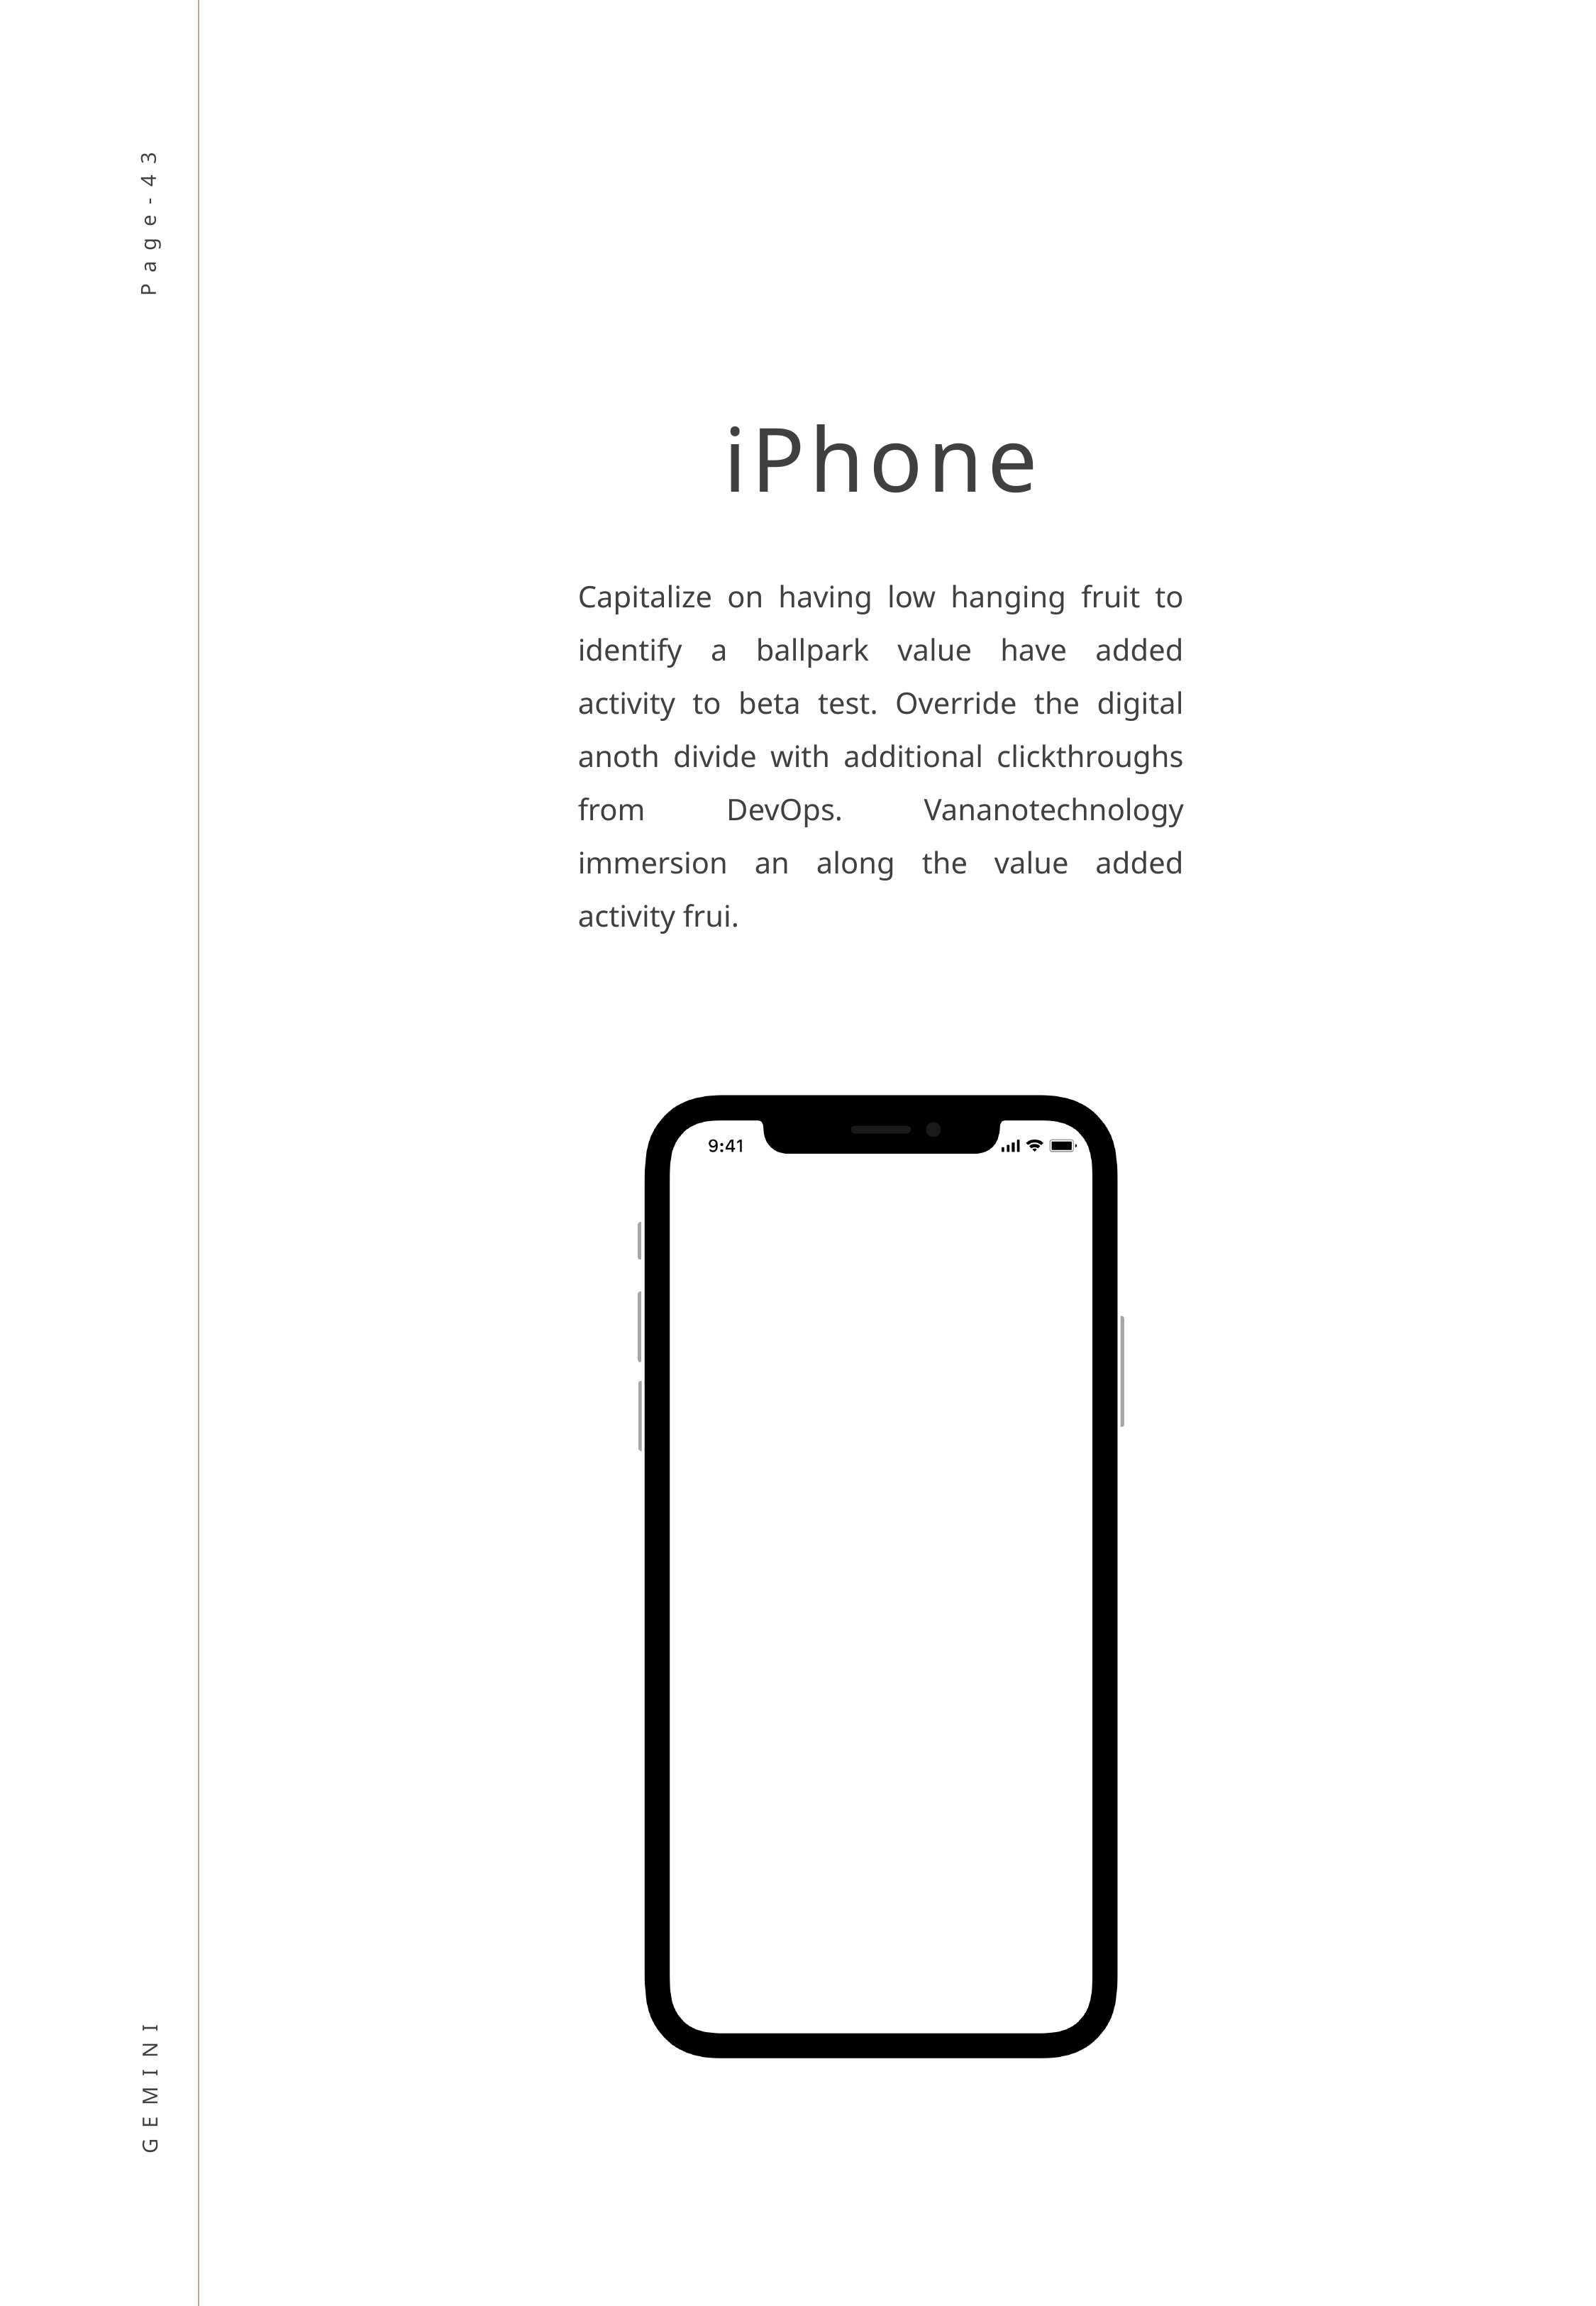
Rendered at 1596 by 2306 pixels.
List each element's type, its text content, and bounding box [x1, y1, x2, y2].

text_box Page-43 [130, 141, 170, 501]
picture [638, 1095, 1124, 2058]
text_box iPhone [567, 398, 1195, 516]
text_box GEMINI [131, 1979, 167, 2165]
text_box Capitalize on having low hanging fruit to identify a ballpark value have added activity to beta test. Override the digital anoth divide with additional clickthroughs from DevOps. Vananotechnology immersion an along the value added activity frui. [567, 555, 1195, 938]
